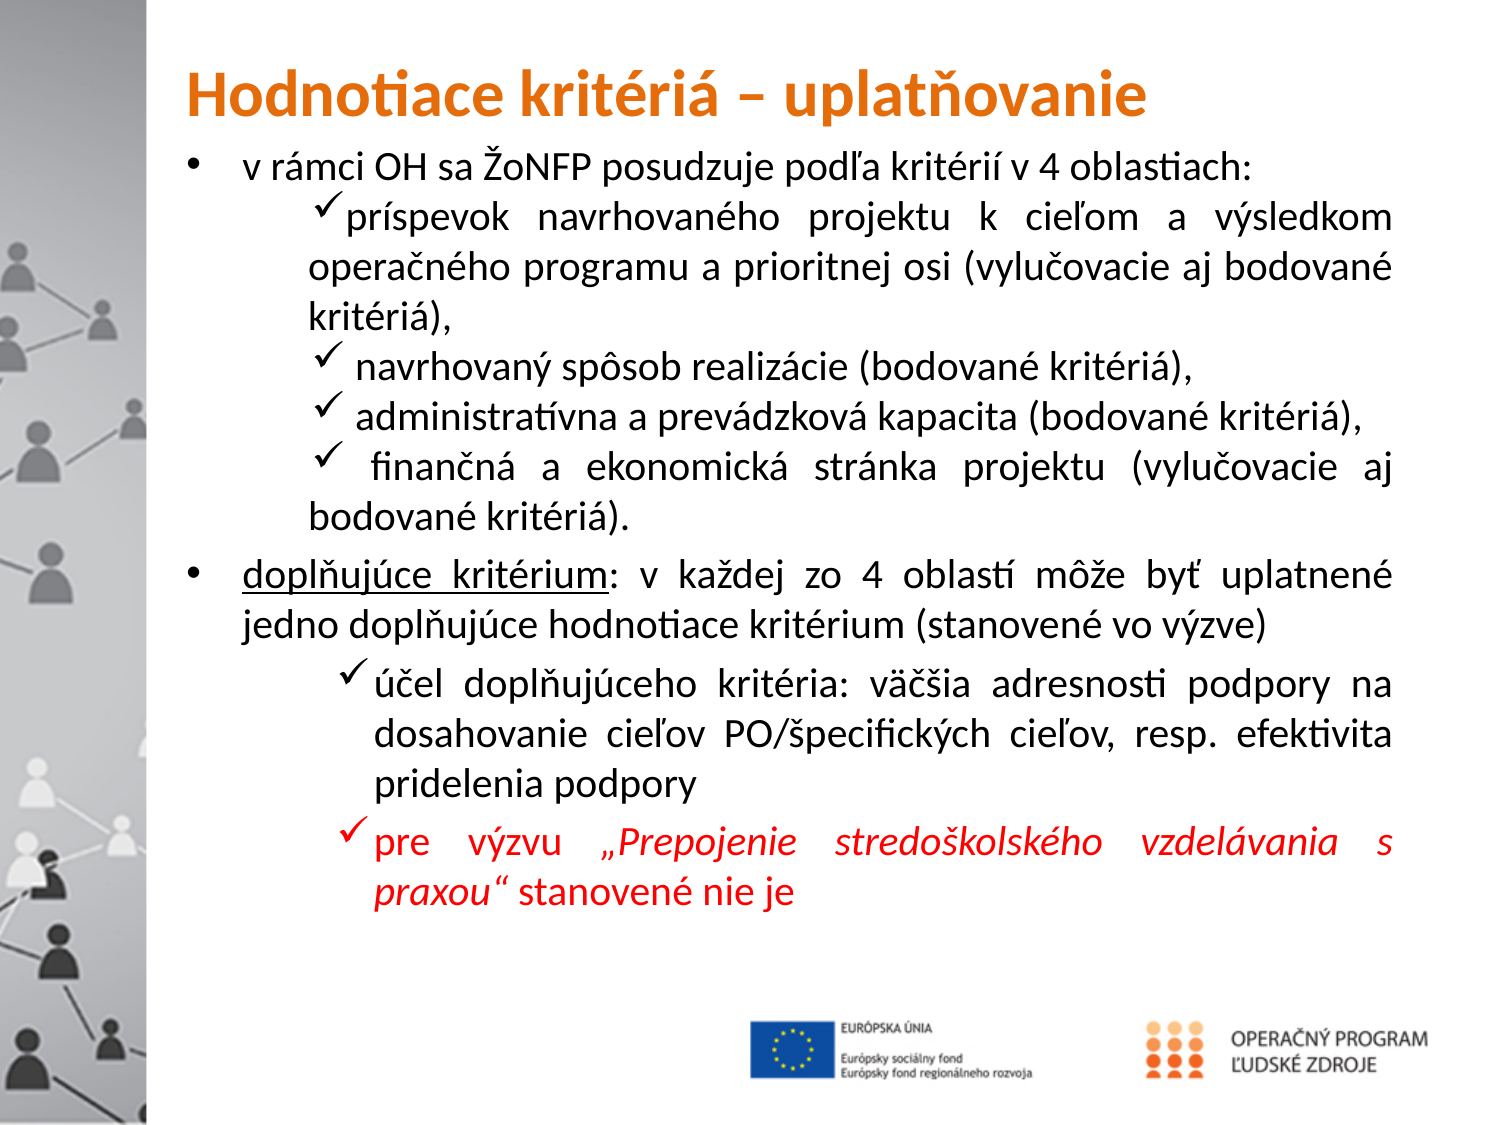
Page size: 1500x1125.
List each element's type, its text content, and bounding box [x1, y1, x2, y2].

list Hodnotiace kritériá – uplatňovanie v rámci OH sa ŽoNFP posudzuje podľa kritérií v 4 oblastiach: príspevok navrhovaného projektu k cieľom a výsledkom operačného programu a prioritnej osi (vylučovacie aj bodované kritériá), navrhovaný spôsob realizácie (bodované kritériá), administratívna a prevádzková kapacita (bodované kritériá), finančná a ekonomická stránka projektu (vylučovacie aj bodované kritériá). doplňujúce kritérium: v každej zo 4 oblastí môže byť uplatnené jedno doplňujúce hodnotiace kritérium (stanovené vo výzve) účel doplňujúceho kritéria: väčšia adresnosti podpory na dosahovanie cieľov PO/špecifických cieľov, resp. efektivita pridelenia podpory pre výzvu „Prepojenie stredoškolského vzdelávania s praxou“ stanovené nie je [170, 42, 1409, 1000]
picture [0, 0, 1500, 1125]
